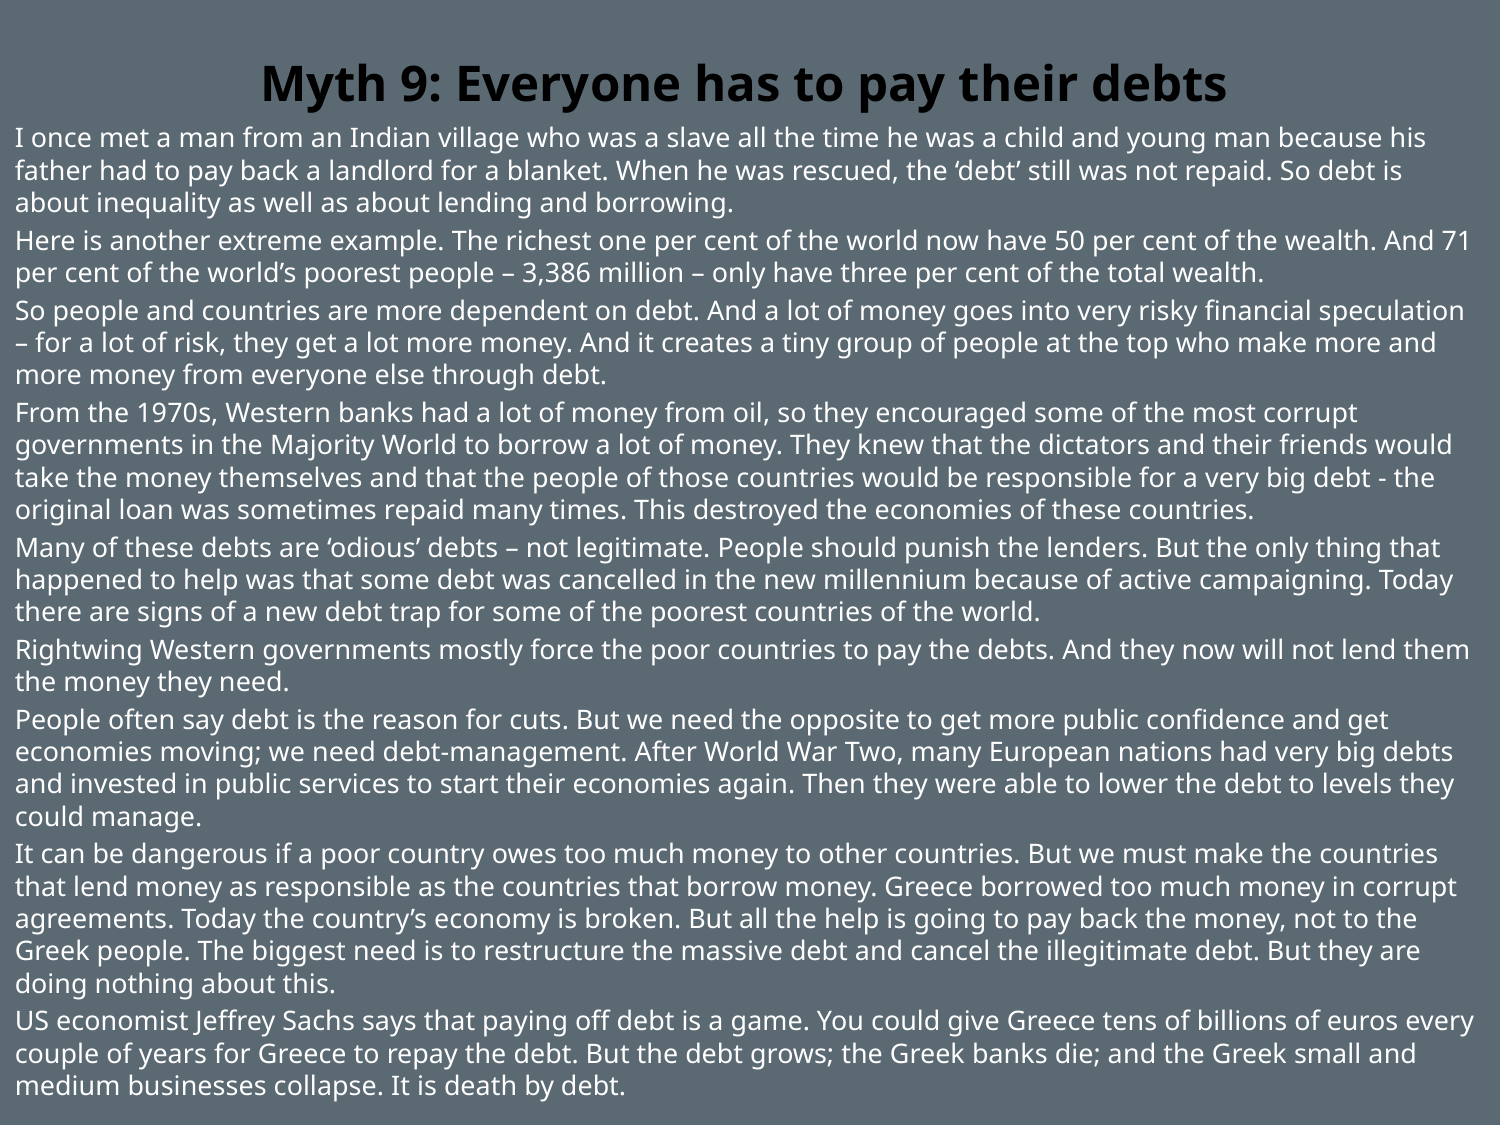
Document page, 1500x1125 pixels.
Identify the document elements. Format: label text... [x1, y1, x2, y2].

list I once met a man from an Indian village who was a slave all the time he was a child and young man because his father had to pay back a landlord for a blanket. When he was rescued, the ‘debt’ still was not repaid. So debt is about inequality as well as about lending and borrowing. Here is another extreme example. The richest one per cent of the world now have 50 per cent of the wealth. And 71 per cent of the world’s poorest people – 3,386 million – only have three per cent of the total wealth. So people and countries are more dependent on debt. And a lot of money goes into very risky financial speculation – for a lot of risk, they get a lot more money. And it creates a tiny group of people at the top who make more and more money from everyone else through debt. From the 1970s, Western banks had a lot of money from oil, so they encouraged some of the most corrupt governments in the Majority World to borrow a lot of money. They knew that the dictators and their friends would take the money themselves and that the people of those countries would be responsible for a very big debt - the original loan was sometimes repaid many times. This destroyed the economies of these countries. Many of these debts are ‘odious’ debts – not legitimate. People should punish the lenders. But the only thing that happened to help was that some debt was cancelled in the new millennium because of active campaigning. Today there are signs of a new debt trap for some of the poorest countries of the world. Rightwing Western governments mostly force the poor countries to pay the debts. And they now will not lend them the money they need. People often say debt is the reason for cuts. But we need the opposite to get more public confidence and get economies moving; we need debt-management. After World War Two, many European nations had very big debts and invested in public services to start their economies again. Then they were able to lower the debt to levels they could manage. It can be dangerous if a poor country owes too much money to other countries. But we must make the countries that lend money as responsible as the countries that borrow money. Greece borrowed too much money in corrupt agreements. Today the country’s economy is broken. But all the help is going to pay back the money, not to the Greek people. The biggest need is to restructure the massive debt and cancel the illegitimate debt. But they are doing nothing about this. US economist Jeffrey Sachs says that paying off debt is a game. You could give Greece tens of billions of euros every couple of years for Greece to repay the debt. But the debt grows; the Greek banks die; and the Greek small and medium businesses collapse. It is death by debt. [0, 113, 1500, 1125]
title Myth 9: Everyone has to pay their debts [17, 45, 1483, 113]
